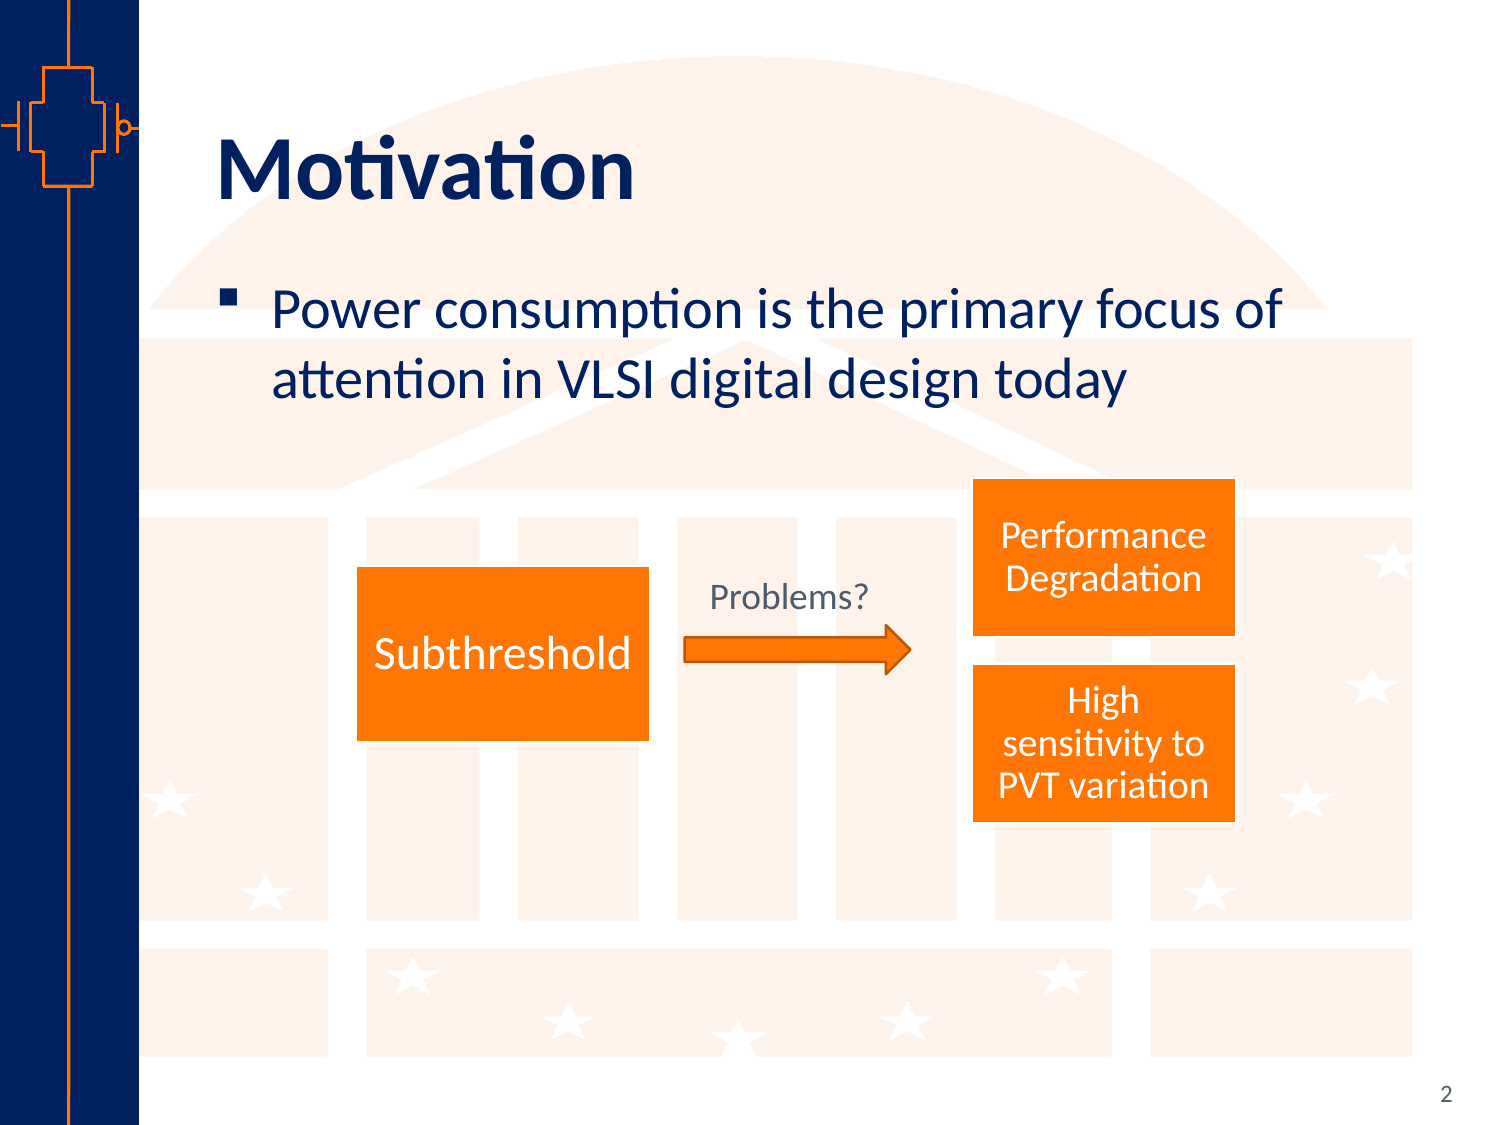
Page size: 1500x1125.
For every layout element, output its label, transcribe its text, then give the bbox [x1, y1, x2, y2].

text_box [347, 565, 651, 743]
list Power consumption is the primary focus of attention in VLSI digital design today [200, 262, 1425, 988]
slide_number 2 [1425, 1062, 1488, 1123]
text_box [971, 462, 1237, 838]
title Motivation [200, 37, 1388, 225]
text_box Problems? [694, 564, 893, 625]
text_box [683, 625, 912, 676]
